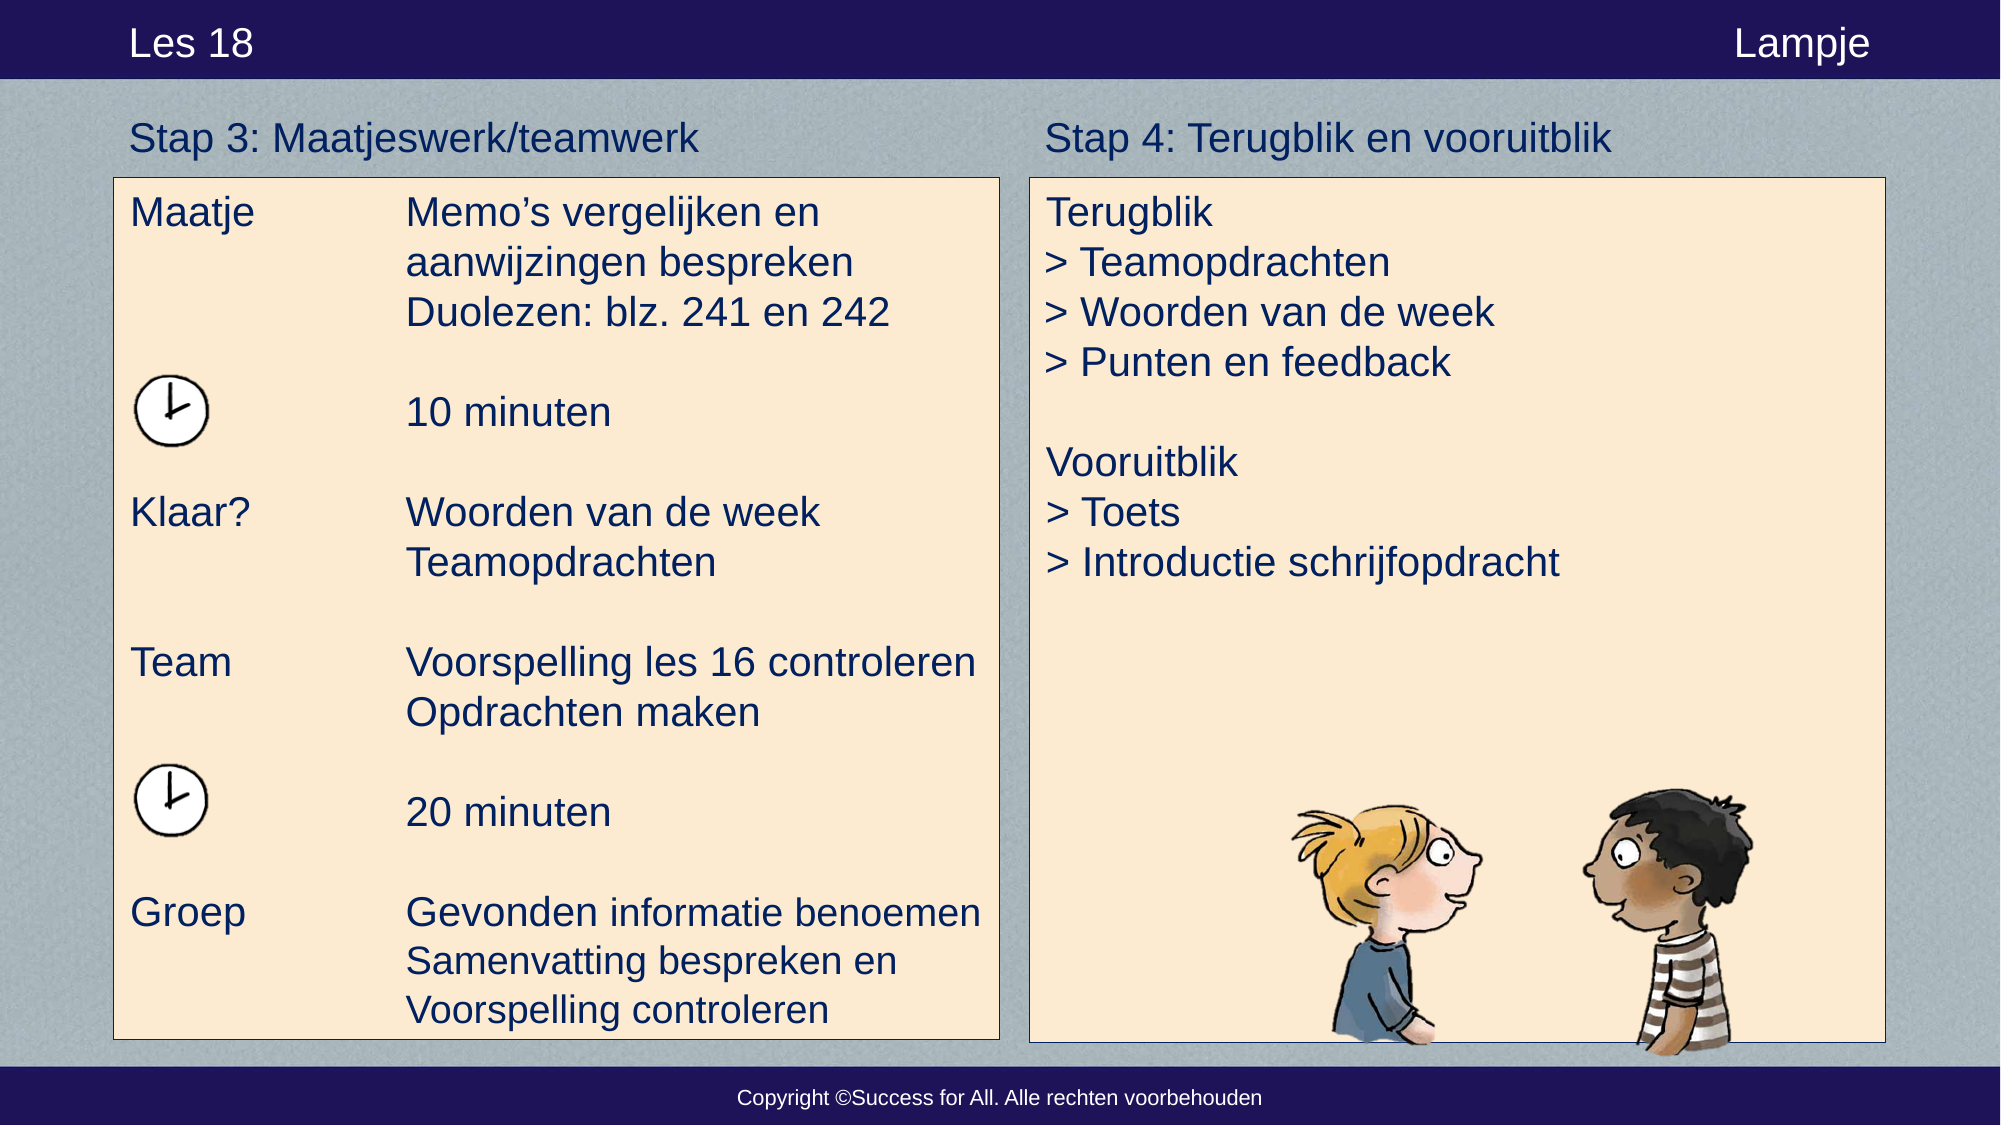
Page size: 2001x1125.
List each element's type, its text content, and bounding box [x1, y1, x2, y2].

picture [0, 0, 2001, 1125]
text_box Terugblik > Teamopdrachten > Woorden van de week > Punten en feedback Vooruitblik > Toets > Introductie schrijfopdracht [1029, 177, 1886, 1043]
text_box Les 18 [114, 8, 354, 73]
text_box Stap 3: Maatjeswerk/teamwerk [114, 103, 907, 169]
text_box Copyright ©Success for All. Alle rechten voorbehouden [0, 1076, 2000, 1125]
text_box Stap 4: Terugblik en vooruitblik [1029, 103, 1822, 169]
text_box Lampje [999, 8, 1886, 73]
text_box Maatje Memo’s vergelijken en aanwijzingen bespreken Duolezen: blz. 241 en 242 10 minuten Klaar? Woorden van de week Teamopdrachten Team Voorspelling les 16 controleren Opdrachten maken 20 minuten Groep Gevonden informatie benoemen Samenvatting bespreken en Voorspelling controleren [113, 177, 1000, 1040]
